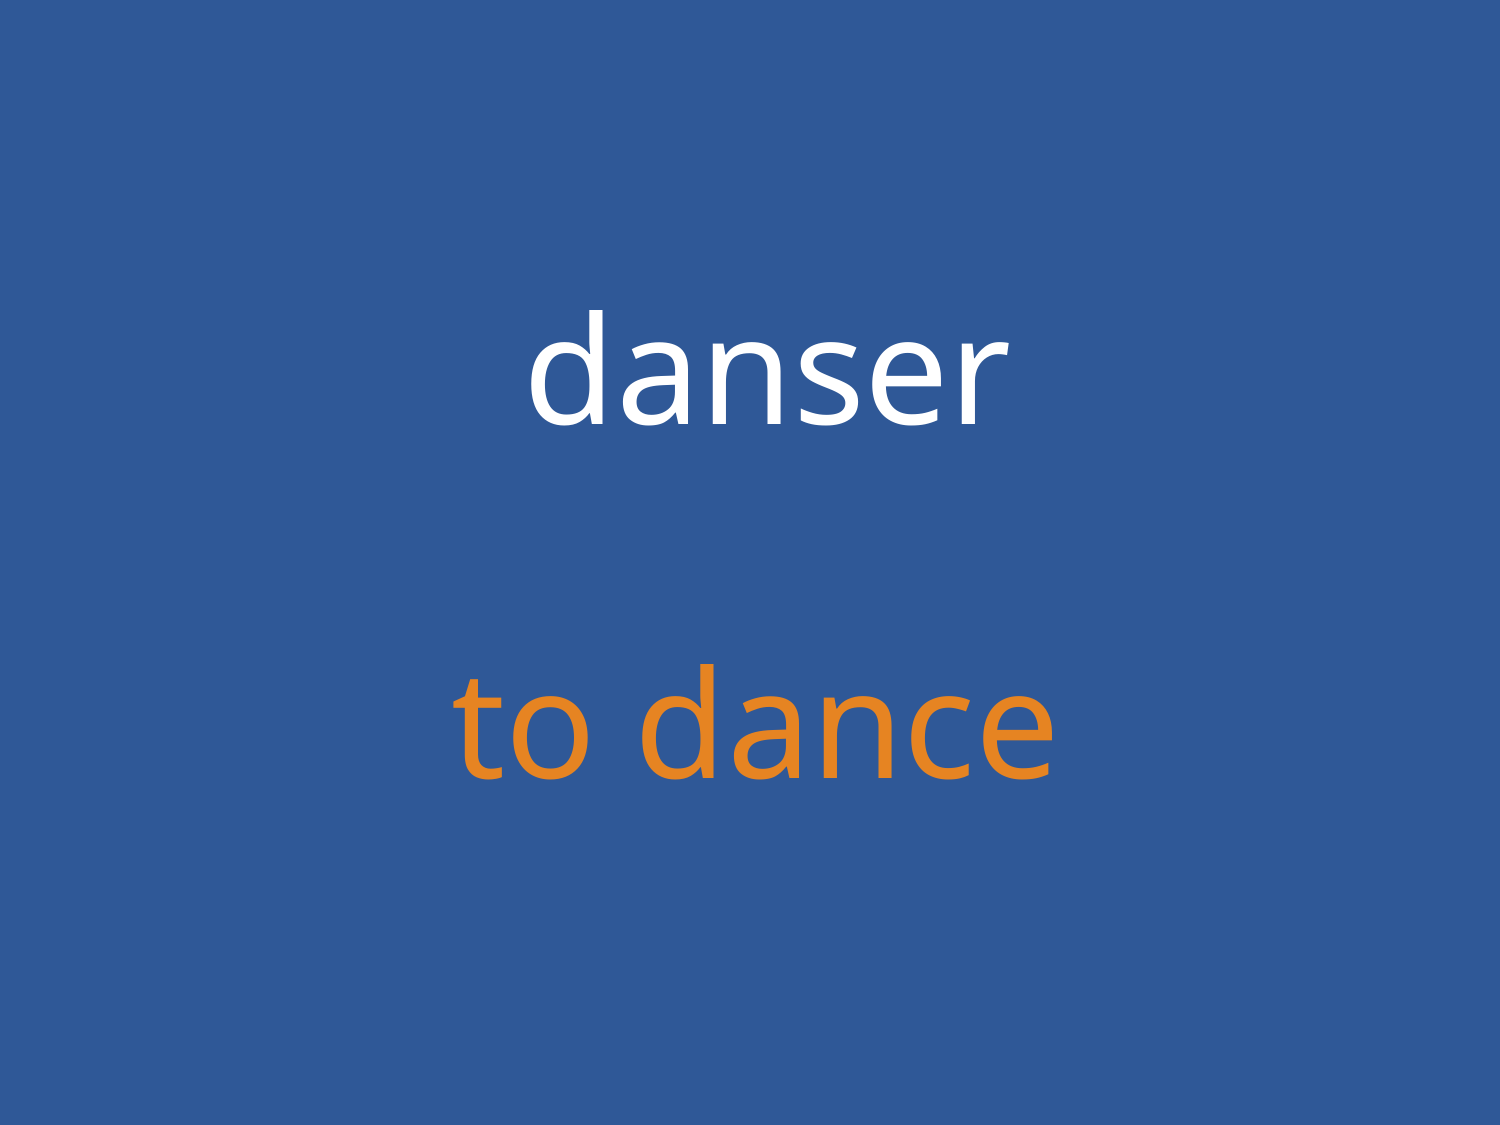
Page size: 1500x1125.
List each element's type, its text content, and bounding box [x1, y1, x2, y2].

text_box to dance [301, 621, 1211, 817]
text_box danser [301, 267, 1235, 462]
